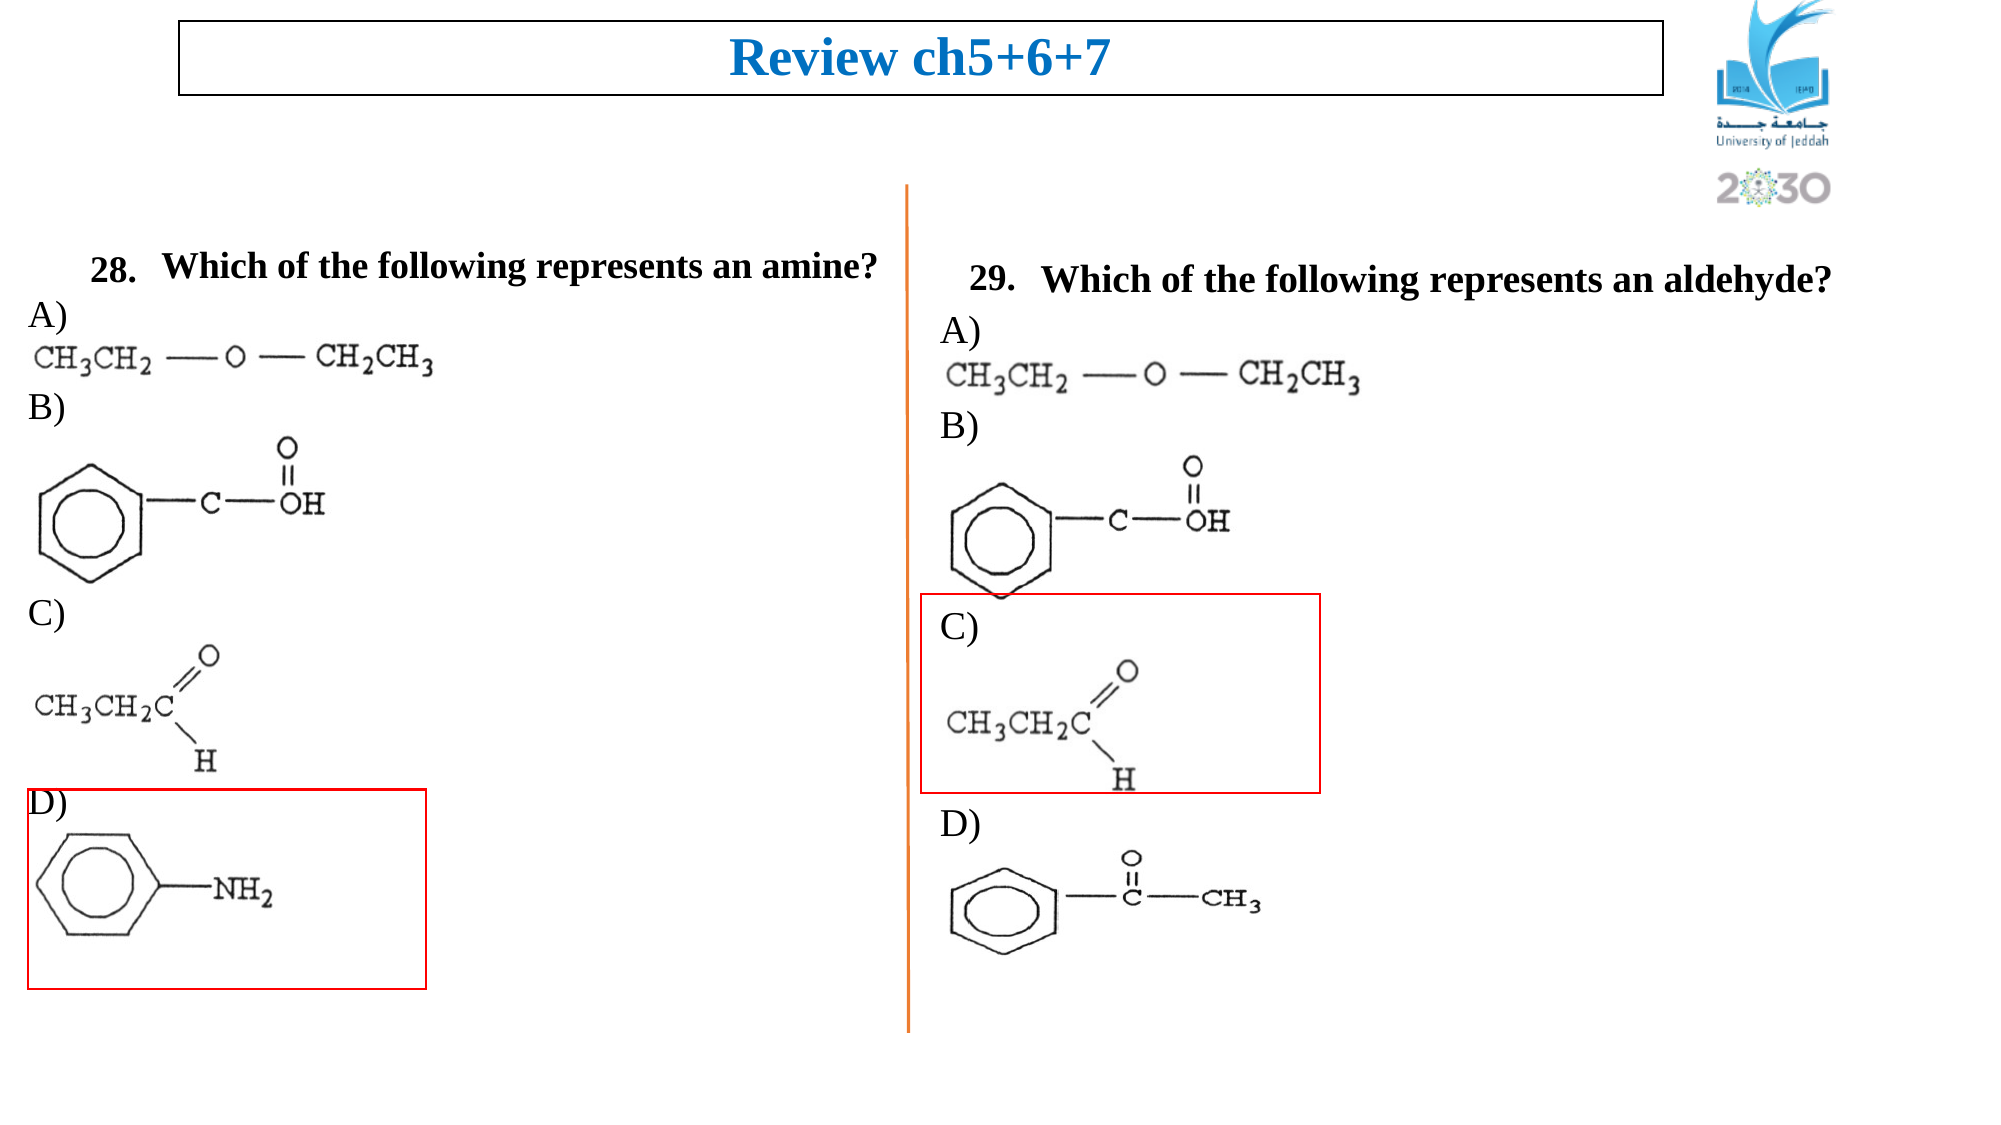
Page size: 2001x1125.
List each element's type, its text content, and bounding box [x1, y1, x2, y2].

picture [1697, 0, 1851, 184]
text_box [27, 184, 2000, 1033]
text_box Review ch5+6+7 [178, 20, 1664, 96]
